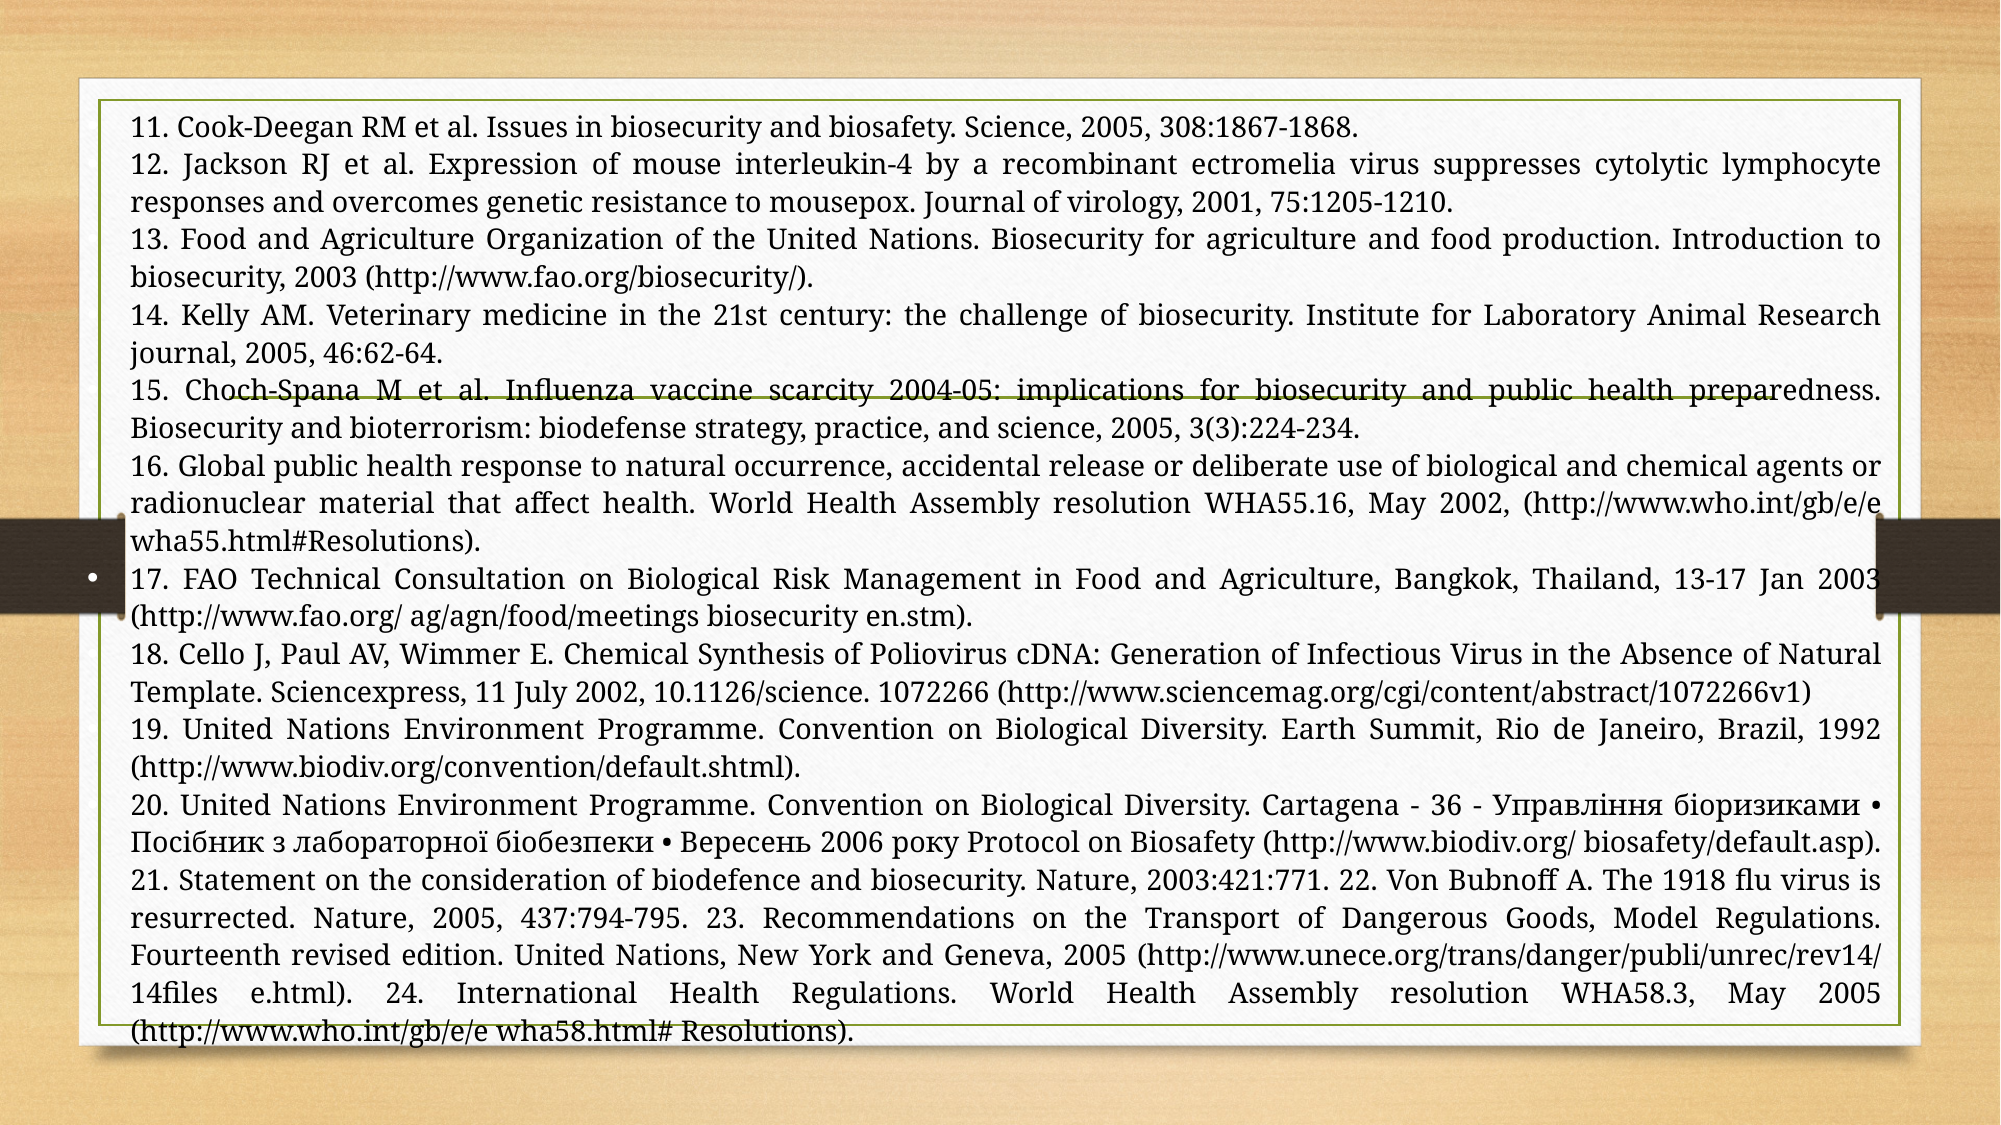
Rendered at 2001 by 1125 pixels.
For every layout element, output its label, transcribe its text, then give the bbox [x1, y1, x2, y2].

picture [0, 0, 2001, 1125]
list 11. Cook-Deegan RM et al. Issues in biosecurity and biosafety. Science, 2005, 308:1867-1868. 12. Jackson RJ et al. Expression of mouse interleukin-4 by a recombinant ectromelia virus suppresses cytolytic lymphocyte responses and overcomes genetic resistance to mousepox. Journal of virology, 2001, 75:1205-1210. 13. Food and Agriculture Organization of the United Nations. Biosecurity for agriculture and food production. Introduction to biosecurity, 2003 (http://www.fao.org/biosecurity/). 14. Kelly AM. Veterinary medicine in the 21st century: the challenge of biosecurity. Institute for Laboratory Animal Research journal, 2005, 46:62-64. 15. Choch-Spana M et al. Influenza vaccine scarcity 2004-05: implications for biosecurity and public health preparedness. Biosecurity and bioterrorism: biodefense strategy, practice, and science, 2005, 3(3):224-234. 16. Global public health response to natural occurrence, accidental release or deliberate use of biological and chemical agents or radionuclear material that affect health. World Health Assembly resolution WHA55.16, May 2002, (http://www.who.int/gb/e/e wha55.html#Resolutions). 17. FAO Technical Consultation on Biological Risk Management in Food and Agriculture, Bangkok, Thailand, 13-17 Jan 2003 (http://www.fao.org/ ag/agn/food/meetings biosecurity en.stm). 18. Cello J, Paul AV, Wimmer E. Chemical Synthesis of Poliovirus cDNA: Generation of Infectious Virus in the Absence of Natural Template. Sciencexpress, 11 July 2002, 10.1126/science. 1072266 (http://www.sciencemag.org/cgi/content/abstract/1072266v1) 19. United Nations Environment Programme. Convention on Biological Diversity. Earth Summit, Rio de Janeiro, Brazil, 1992 (http://www.biodiv.org/convention/default.shtml). 20. United Nations Environment Programme. Convention on Biological Diversity. Cartagena - 36 - Управління біоризиками • Посібник з лабораторної біобезпеки • Вересень 2006 року Protocol on Biosafety (http://www.biodiv.org/ biosafety/default.asp). 21. Statement on the consideration of biodefence and biosecurity. Nature, 2003:421:771. 22. Von Bubnoff A. The 1918 flu virus is resurrected. Nature, 2005, 437:794-795. 23. Recommendations on the Transport of Dangerous Goods, Model Regulations. Fourteenth revised edition. United Nations, New York and Geneva, 2005 (http://www.unece.org/trans/danger/publi/unrec/rev14/ 14files e.html). 24. International Health Regulations. World Health Assembly resolution WHA58.3, May 2005 (http://www.who.int/gb/e/e wha58.html# Resolutions). [71, 97, 1899, 1073]
